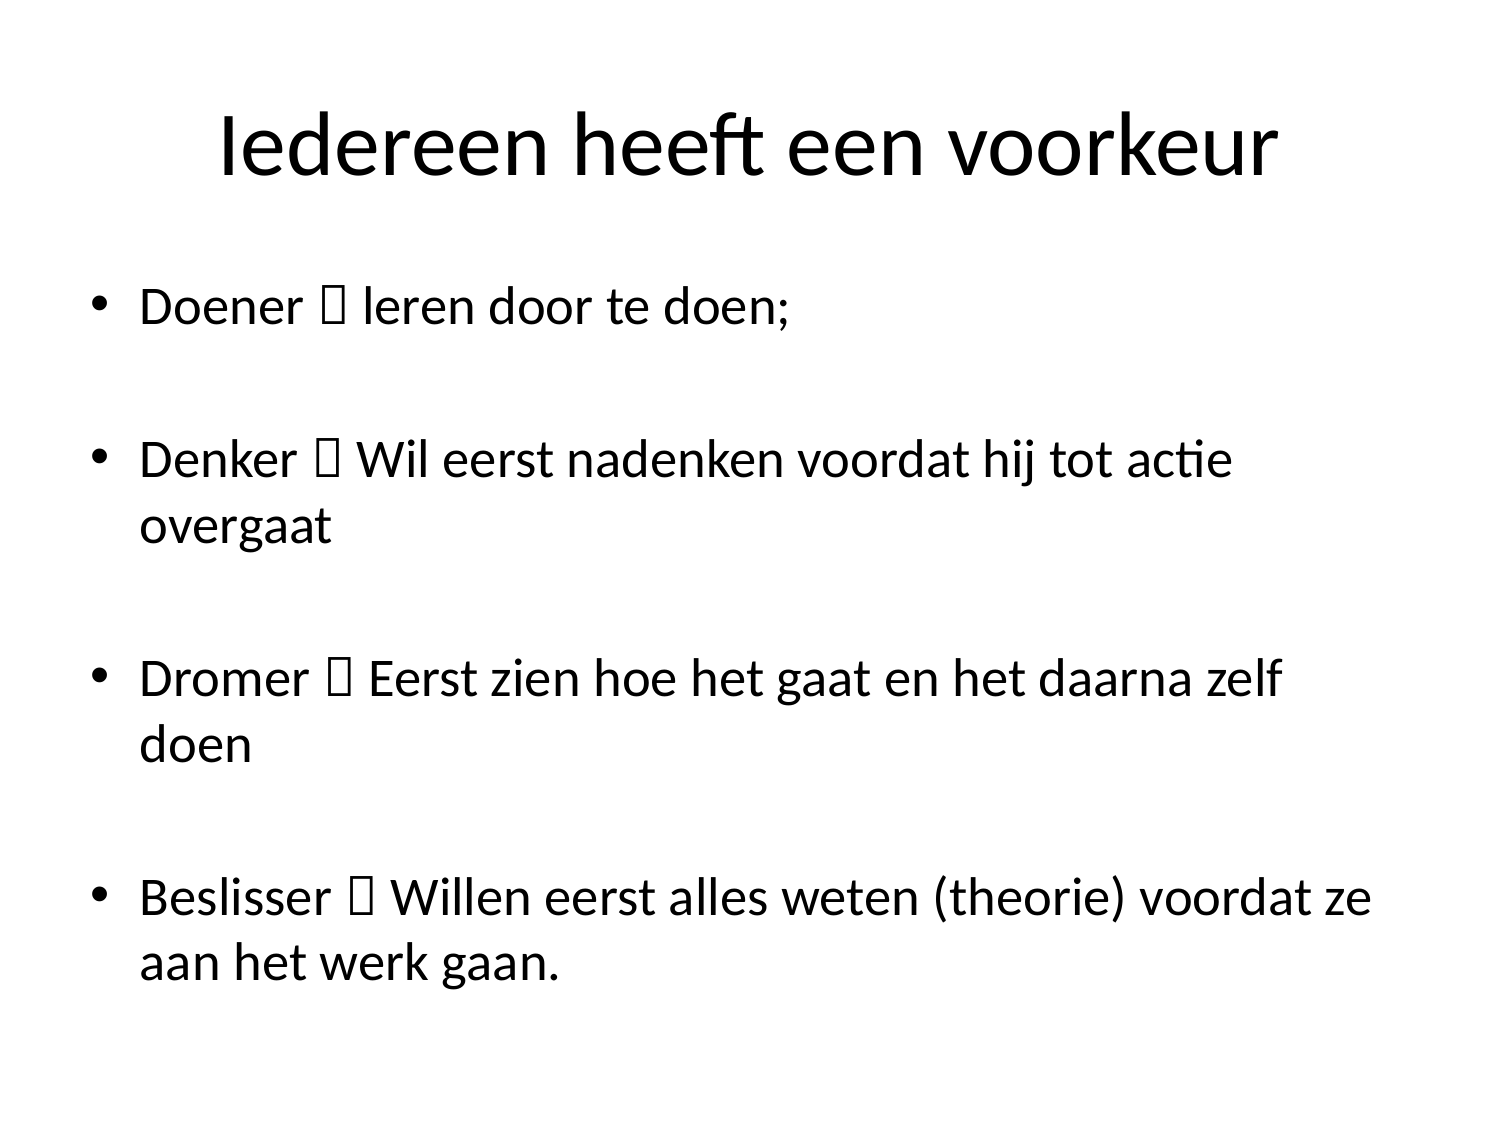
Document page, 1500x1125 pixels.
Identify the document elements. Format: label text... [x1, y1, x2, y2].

title Iedereen heeft een voorkeur [75, 45, 1425, 233]
list Doener  leren door te doen; Denker  Wil eerst nadenken voordat hij tot actie overgaat Dromer  Eerst zien hoe het gaat en het daarna zelf doen Beslisser  Willen eerst alles weten (theorie) voordat ze aan het werk gaan. [75, 262, 1425, 1005]
